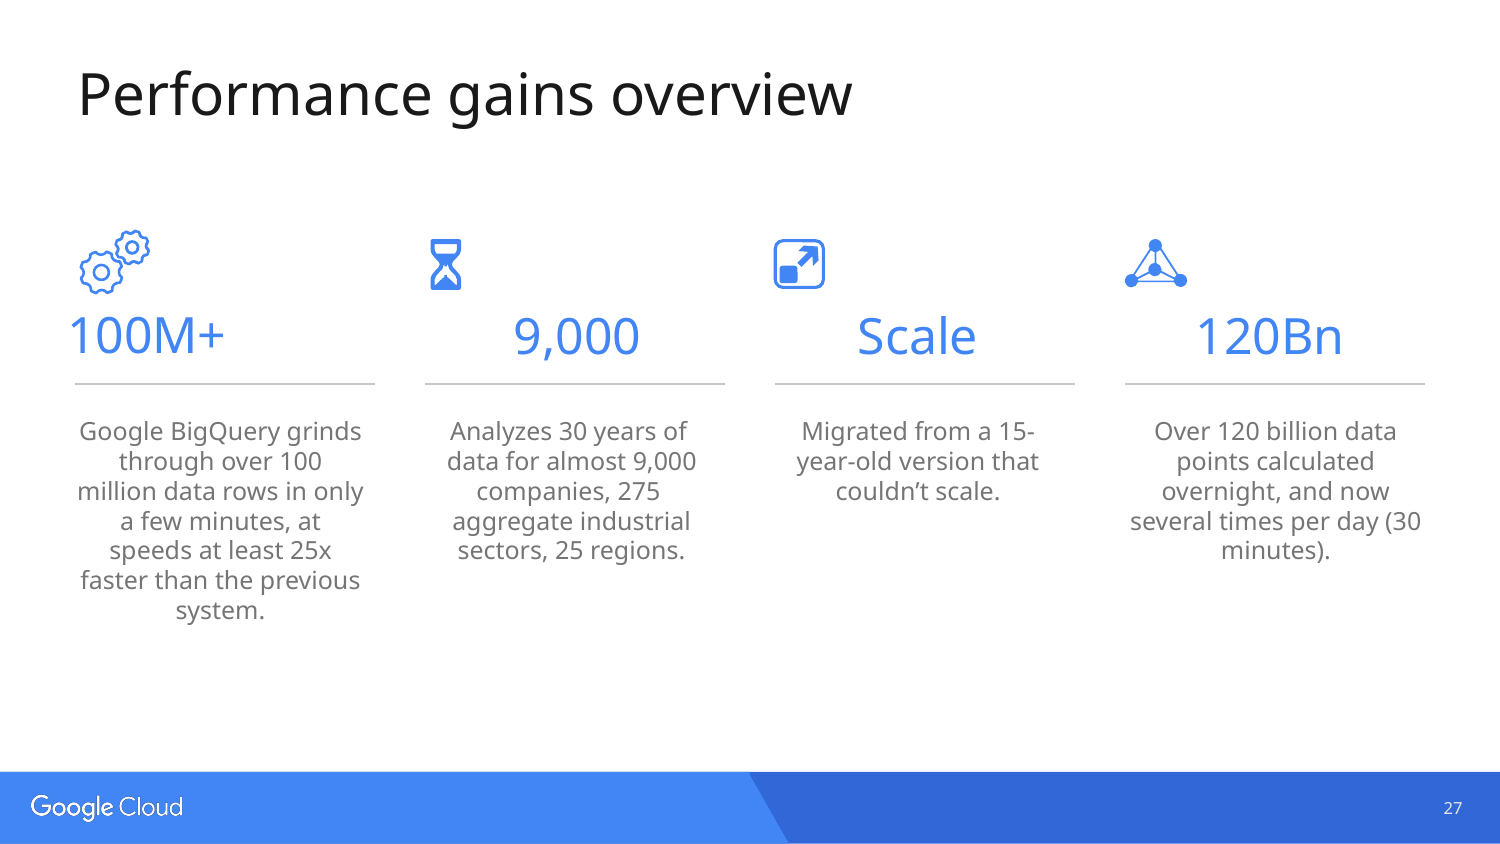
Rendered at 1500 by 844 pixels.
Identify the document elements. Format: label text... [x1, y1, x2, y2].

subtitle Google BigQuery grinds through over 100 million data rows in only a few minutes, at speeds at least 25x faster than the previous system. [60, 400, 381, 569]
subtitle Migrated from a 15-year-old version that couldn’t scale. [761, 400, 1075, 537]
subtitle 120Bn [1107, 289, 1433, 347]
subtitle Over 120 billion data points calculated overnight, and now several times per day (30 minutes). [1113, 400, 1439, 597]
text_box [1124, 239, 1188, 288]
subtitle Scale [758, 289, 1079, 362]
subtitle 9,000 [411, 289, 744, 362]
text_box 100M+ [6, 305, 300, 362]
text_box [430, 239, 462, 290]
text_box [0, 771, 789, 844]
subtitle Analyzes 30 years of data for almost 9,000 companies, 275 aggregate industrial sectors, 25 regions. [411, 400, 732, 597]
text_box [79, 229, 151, 295]
text_box ‹#› [1137, 796, 1463, 822]
text_box Performance gains overview [62, 49, 1413, 146]
picture [28, 783, 185, 835]
text_box [750, 771, 1500, 844]
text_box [775, 238, 826, 288]
